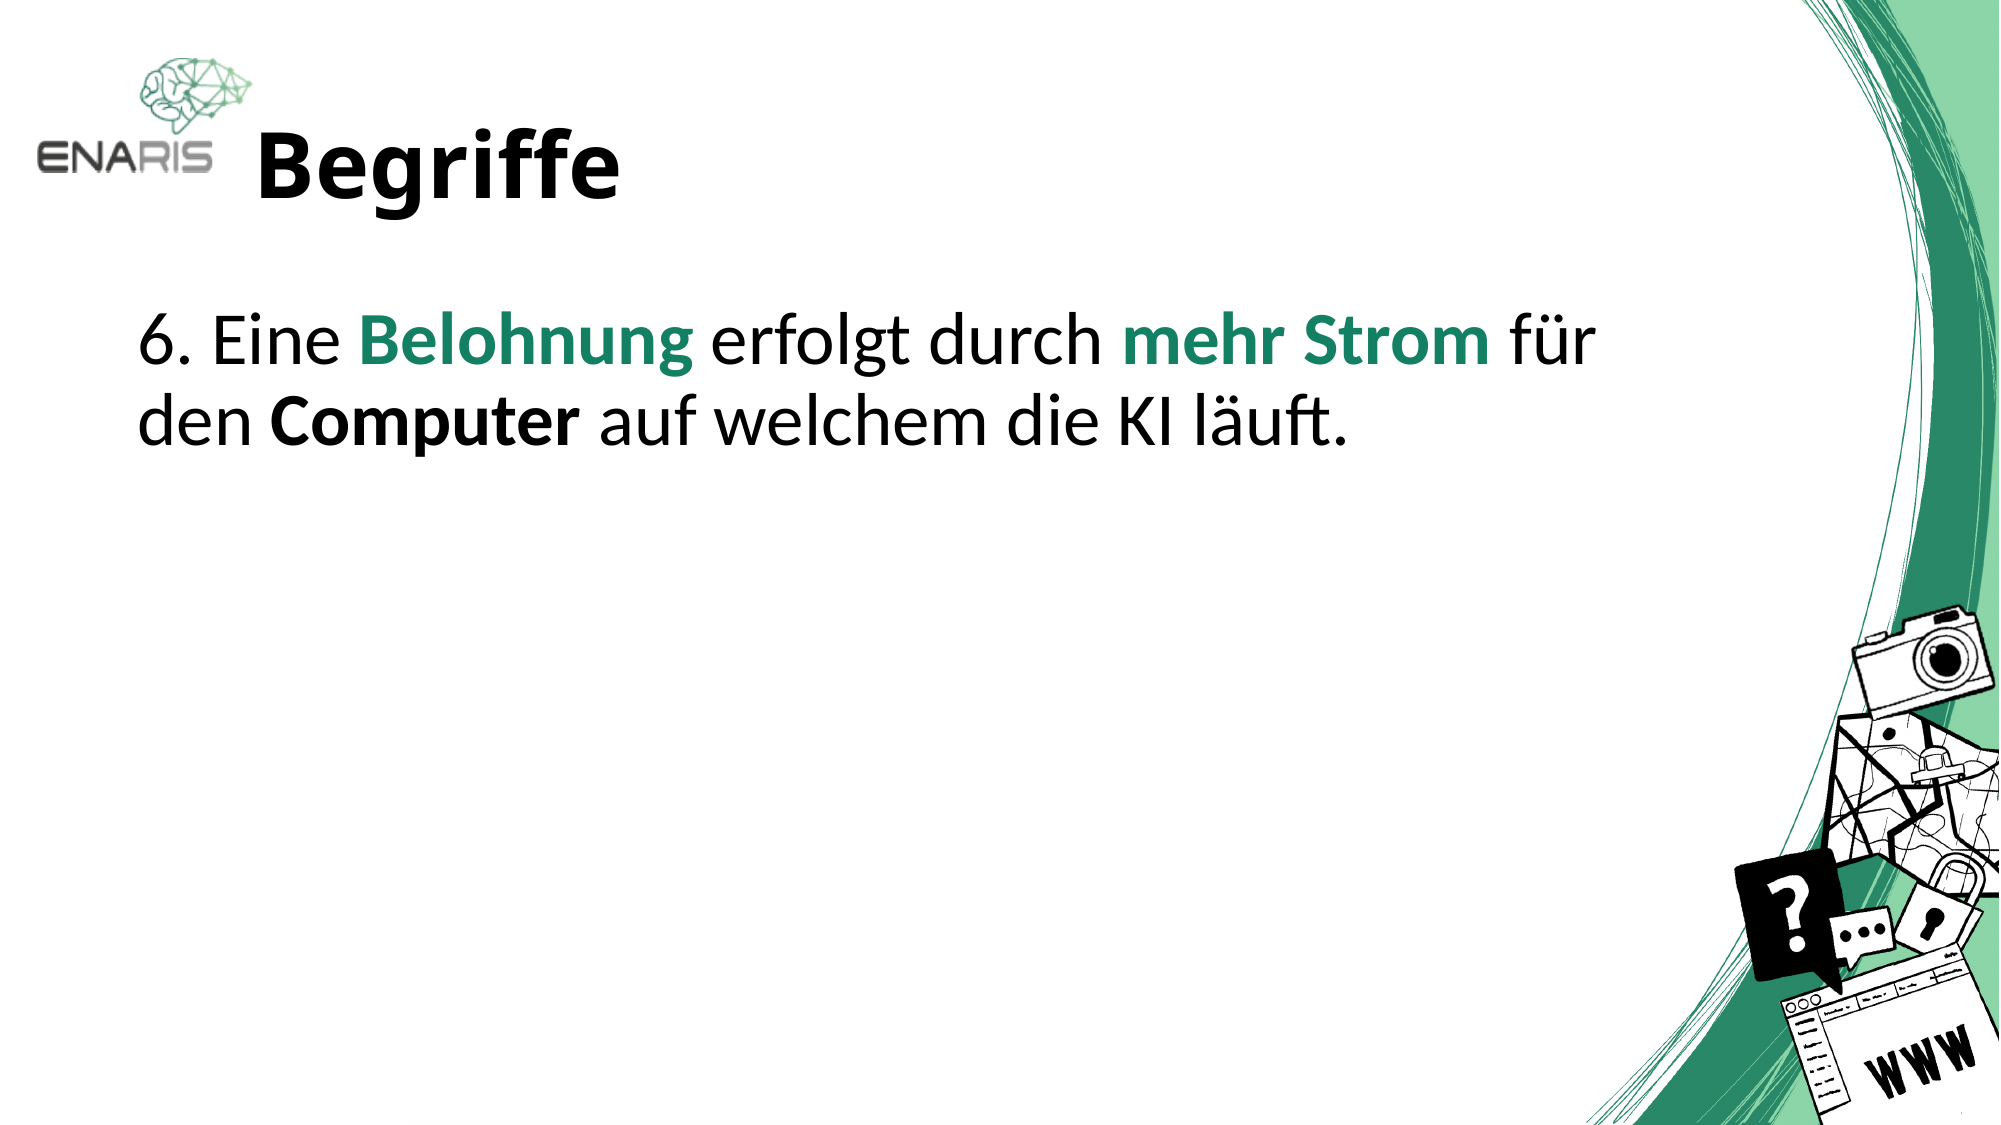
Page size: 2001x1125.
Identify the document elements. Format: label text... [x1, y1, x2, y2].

title Begriffe [253, 59, 1863, 278]
list 6. Eine Belohnung erfolgt durch mehr Strom für den Computer auf welchem die KI läuft. [137, 299, 1728, 1014]
picture [37, 58, 254, 173]
picture [408, 0, 1999, 1125]
